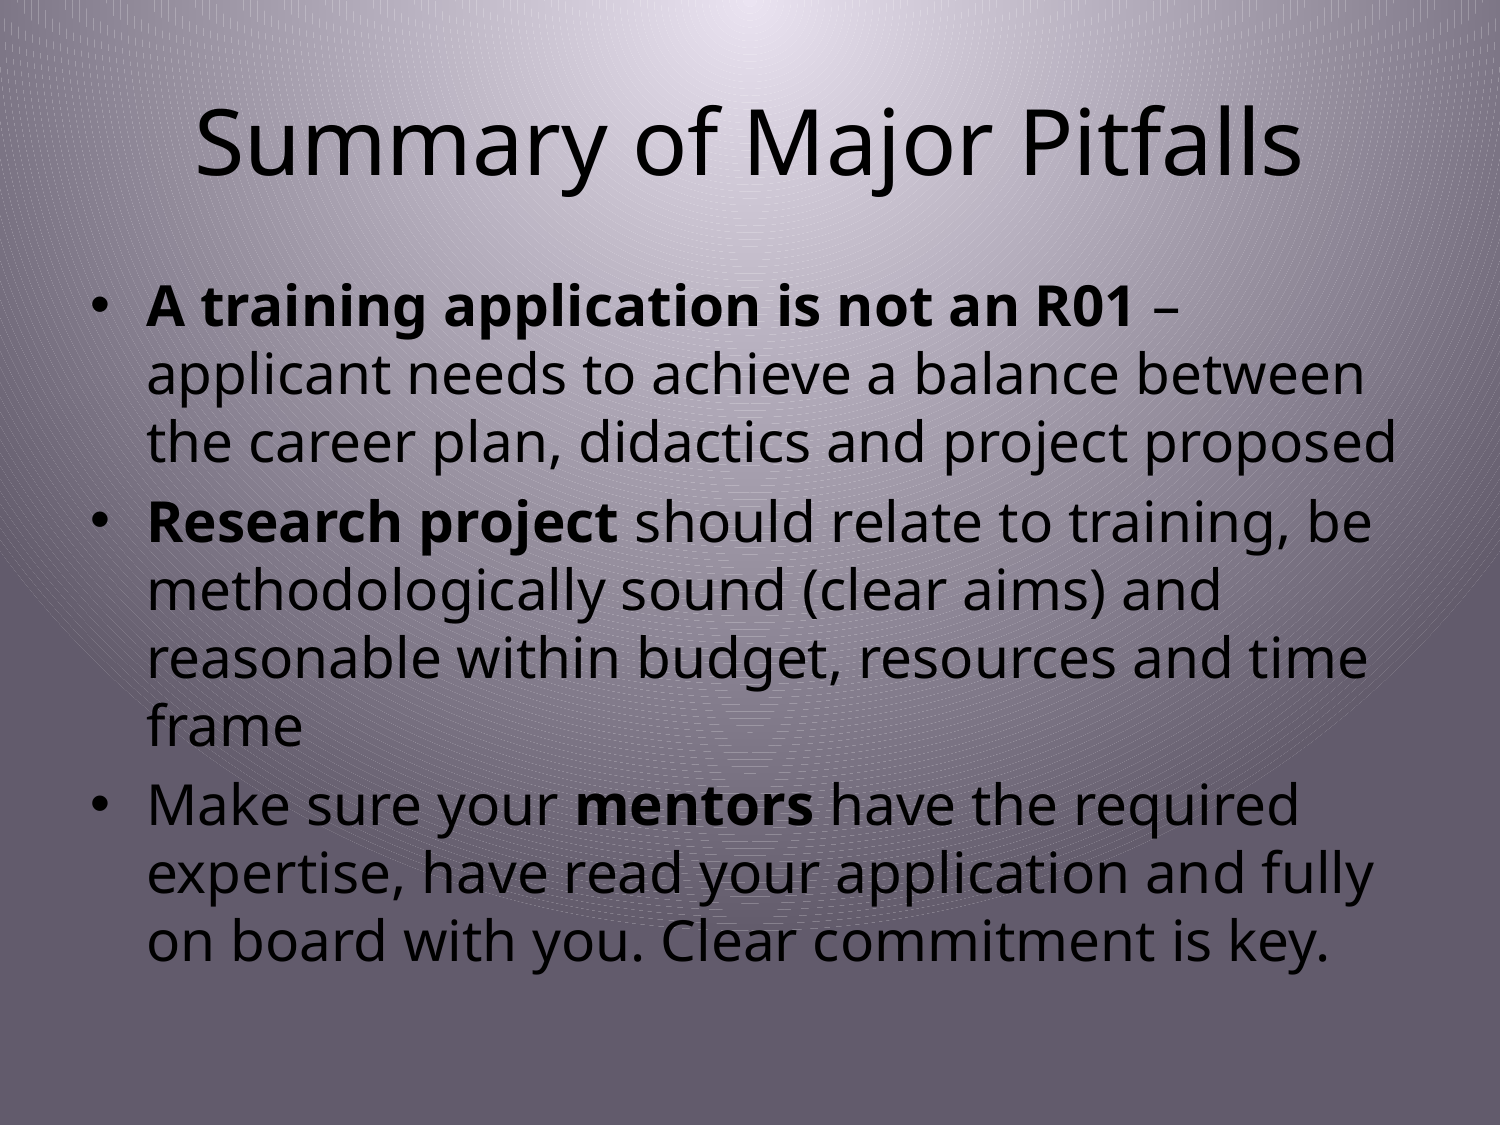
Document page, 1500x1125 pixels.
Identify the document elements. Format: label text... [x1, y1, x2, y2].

title Summary of Major Pitfalls [75, 45, 1425, 233]
list A training application is not an R01 – applicant needs to achieve a balance between the career plan, didactics and project proposed Research project should relate to training, be methodologically sound (clear aims) and reasonable within budget, resources and time frame Make sure your mentors have the required expertise, have read your application and fully on board with you. Clear commitment is key. [75, 262, 1425, 1005]
